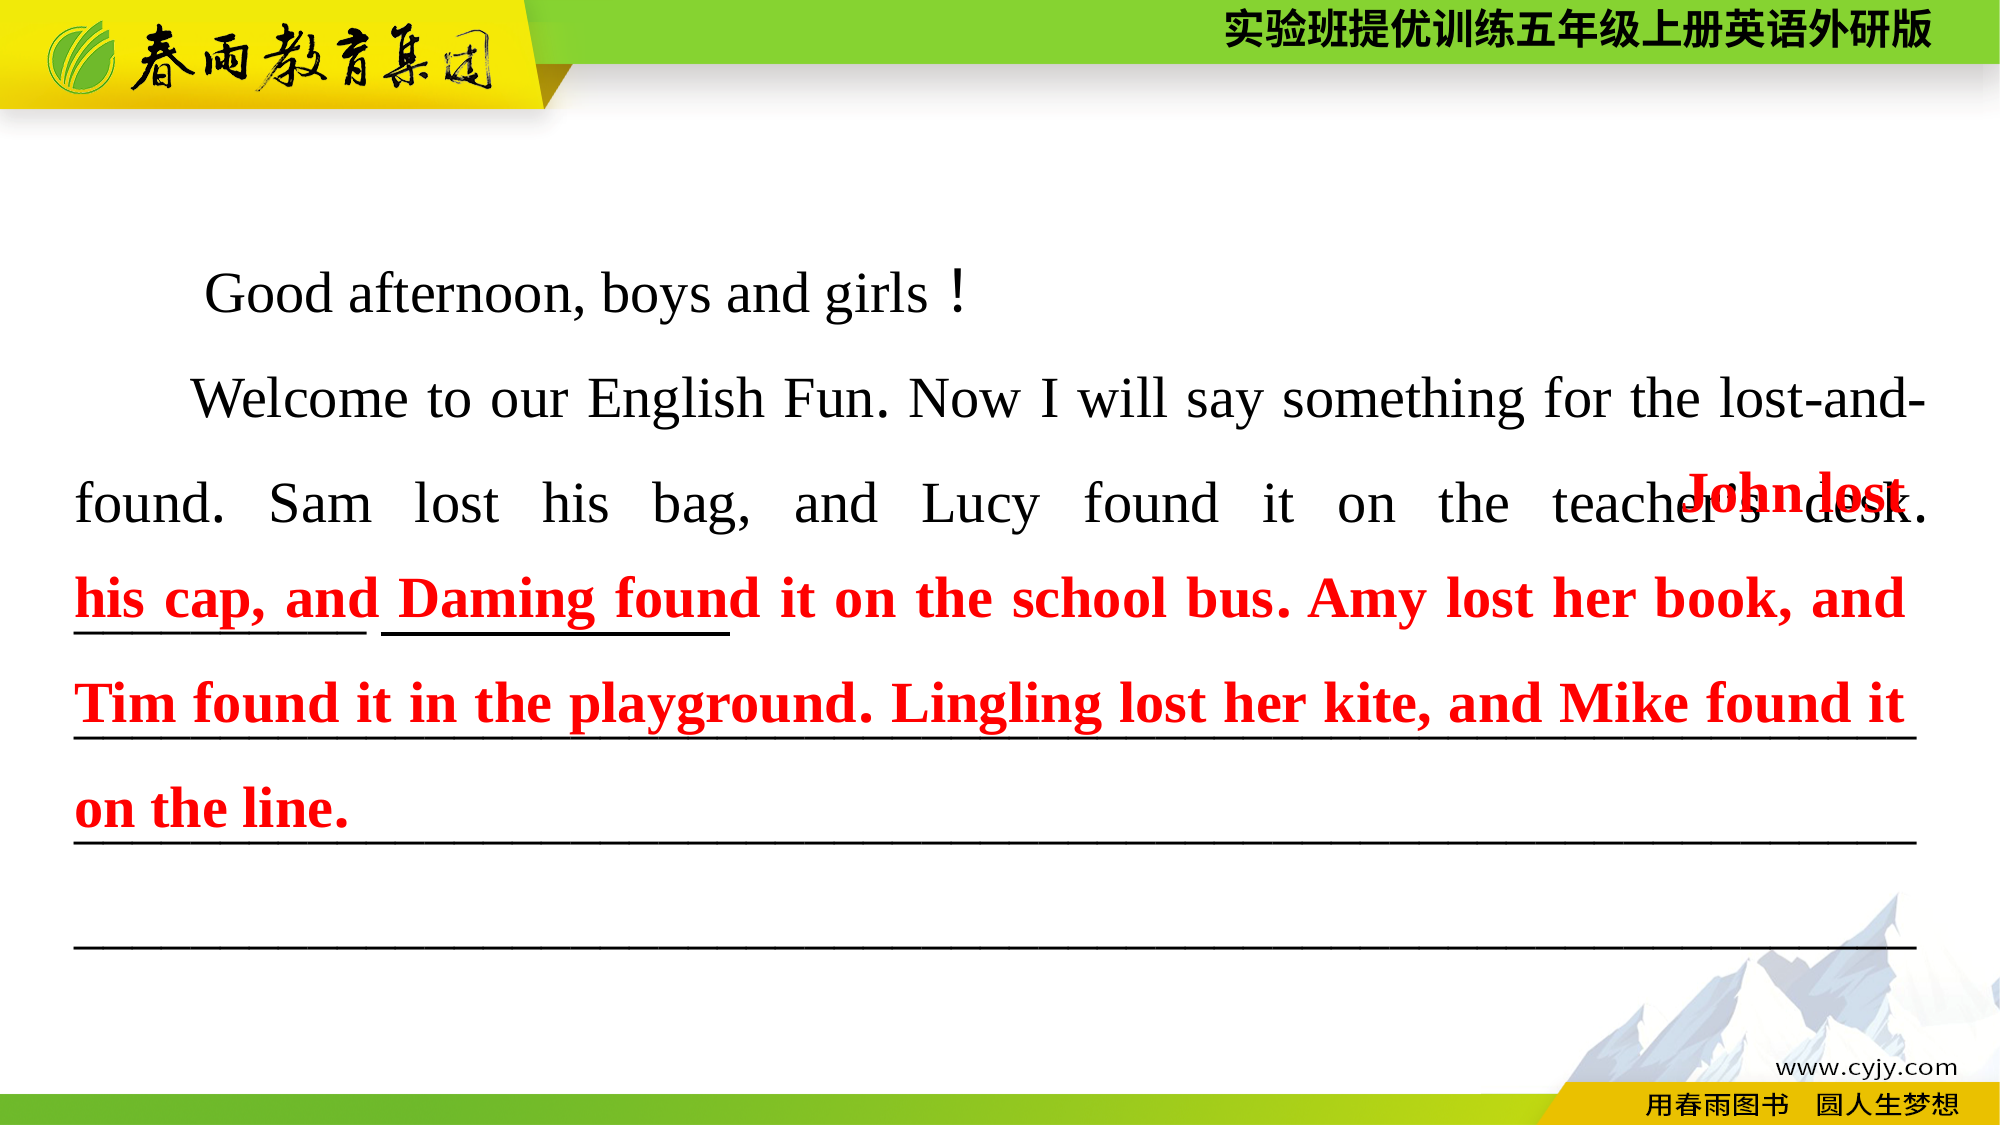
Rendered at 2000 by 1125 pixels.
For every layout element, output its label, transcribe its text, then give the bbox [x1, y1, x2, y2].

picture [0, 0, 2000, 1125]
list Good afternoon, boys and girls！ Welcome to our English Fun. Now I will say something for the lost-and-found. Sam lost his bag, and Lucy found it on the teacher’s desk. __________ _______________________________________________________________ _______________________________________________________________ _______________________________________________________________ [59, 212, 1944, 864]
text_box John lost his cap, and Daming found it on the school bus. Amy lost her book, and Tim found it in the playground. Lingling lost her kite, and Mike found it on the line. [59, 411, 1922, 847]
